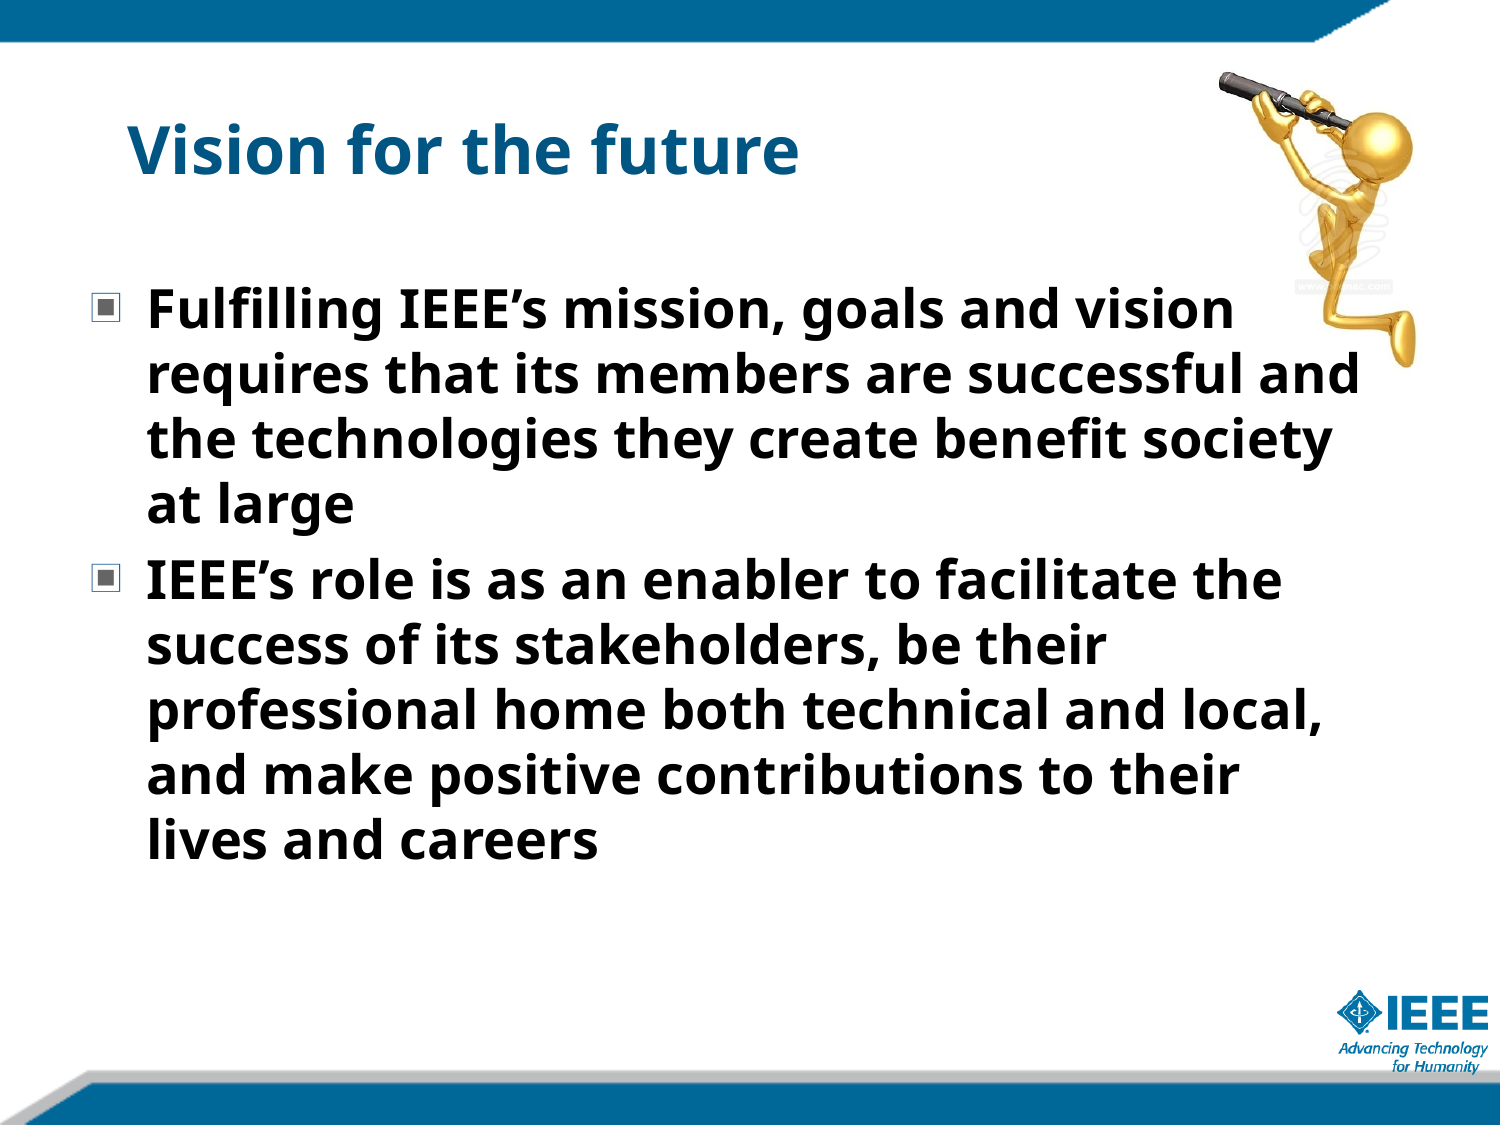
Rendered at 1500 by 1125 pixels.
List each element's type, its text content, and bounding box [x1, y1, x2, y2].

list Fulfilling IEEE’s mission, goals and vision requires that its members are successful and the technologies they create benefit society at large IEEE’s role is as an enabler to facilitate the success of its stakeholders, be their professional home both technical and local, and make positive contributions to their lives and careers [74, 266, 1394, 943]
title Vision for the future [112, 99, 1182, 266]
picture [0, 0, 1500, 1125]
